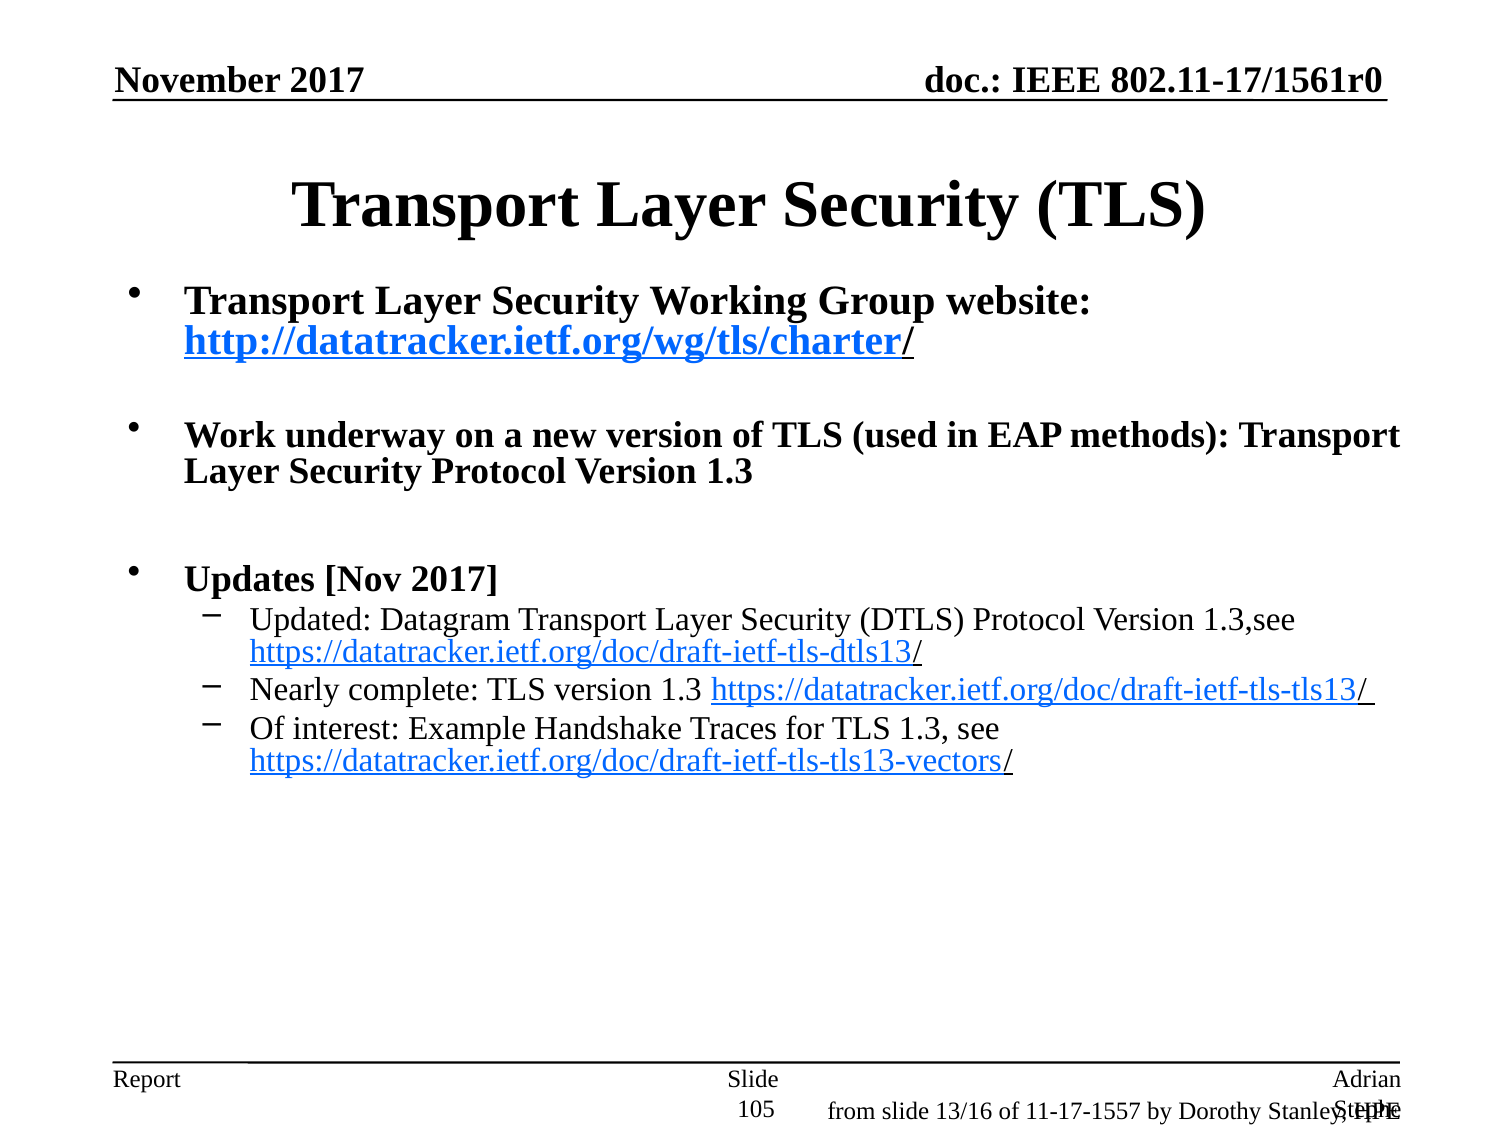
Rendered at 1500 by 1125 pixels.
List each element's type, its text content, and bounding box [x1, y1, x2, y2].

text_box from slide 13/16 of 11-17-1557 by Dorothy Stanley, HPE [343, 1087, 1417, 1125]
title Transport Layer Security (TLS) [112, 112, 1388, 275]
slide_number Slide 105 [711, 1061, 801, 1093]
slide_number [114, 54, 374, 101]
list Transport Layer Security Working Group website: http://datatracker.ietf.org/wg/tls/charter/ Work underway on a new version of TLS (used in EAP methods): Transport Layer Security Protocol Version 1.3 Updates [Nov 2017] Updated: Datagram Transport Layer Security (DTLS) Protocol Version 1.3,see https://datatracker.ietf.org/doc/draft-ietf-tls-dtls13/ Nearly complete: TLS version 1.3 https://datatracker.ietf.org/doc/draft-ietf-tls-tls13/ Of interest: Example Handshake Traces for TLS 1.3, see https://datatracker.ietf.org/doc/draft-ietf-tls-tls13-vectors/ [112, 275, 1425, 1025]
footer Adrian Stephens, Intel Corporation [1324, 1061, 1402, 1087]
